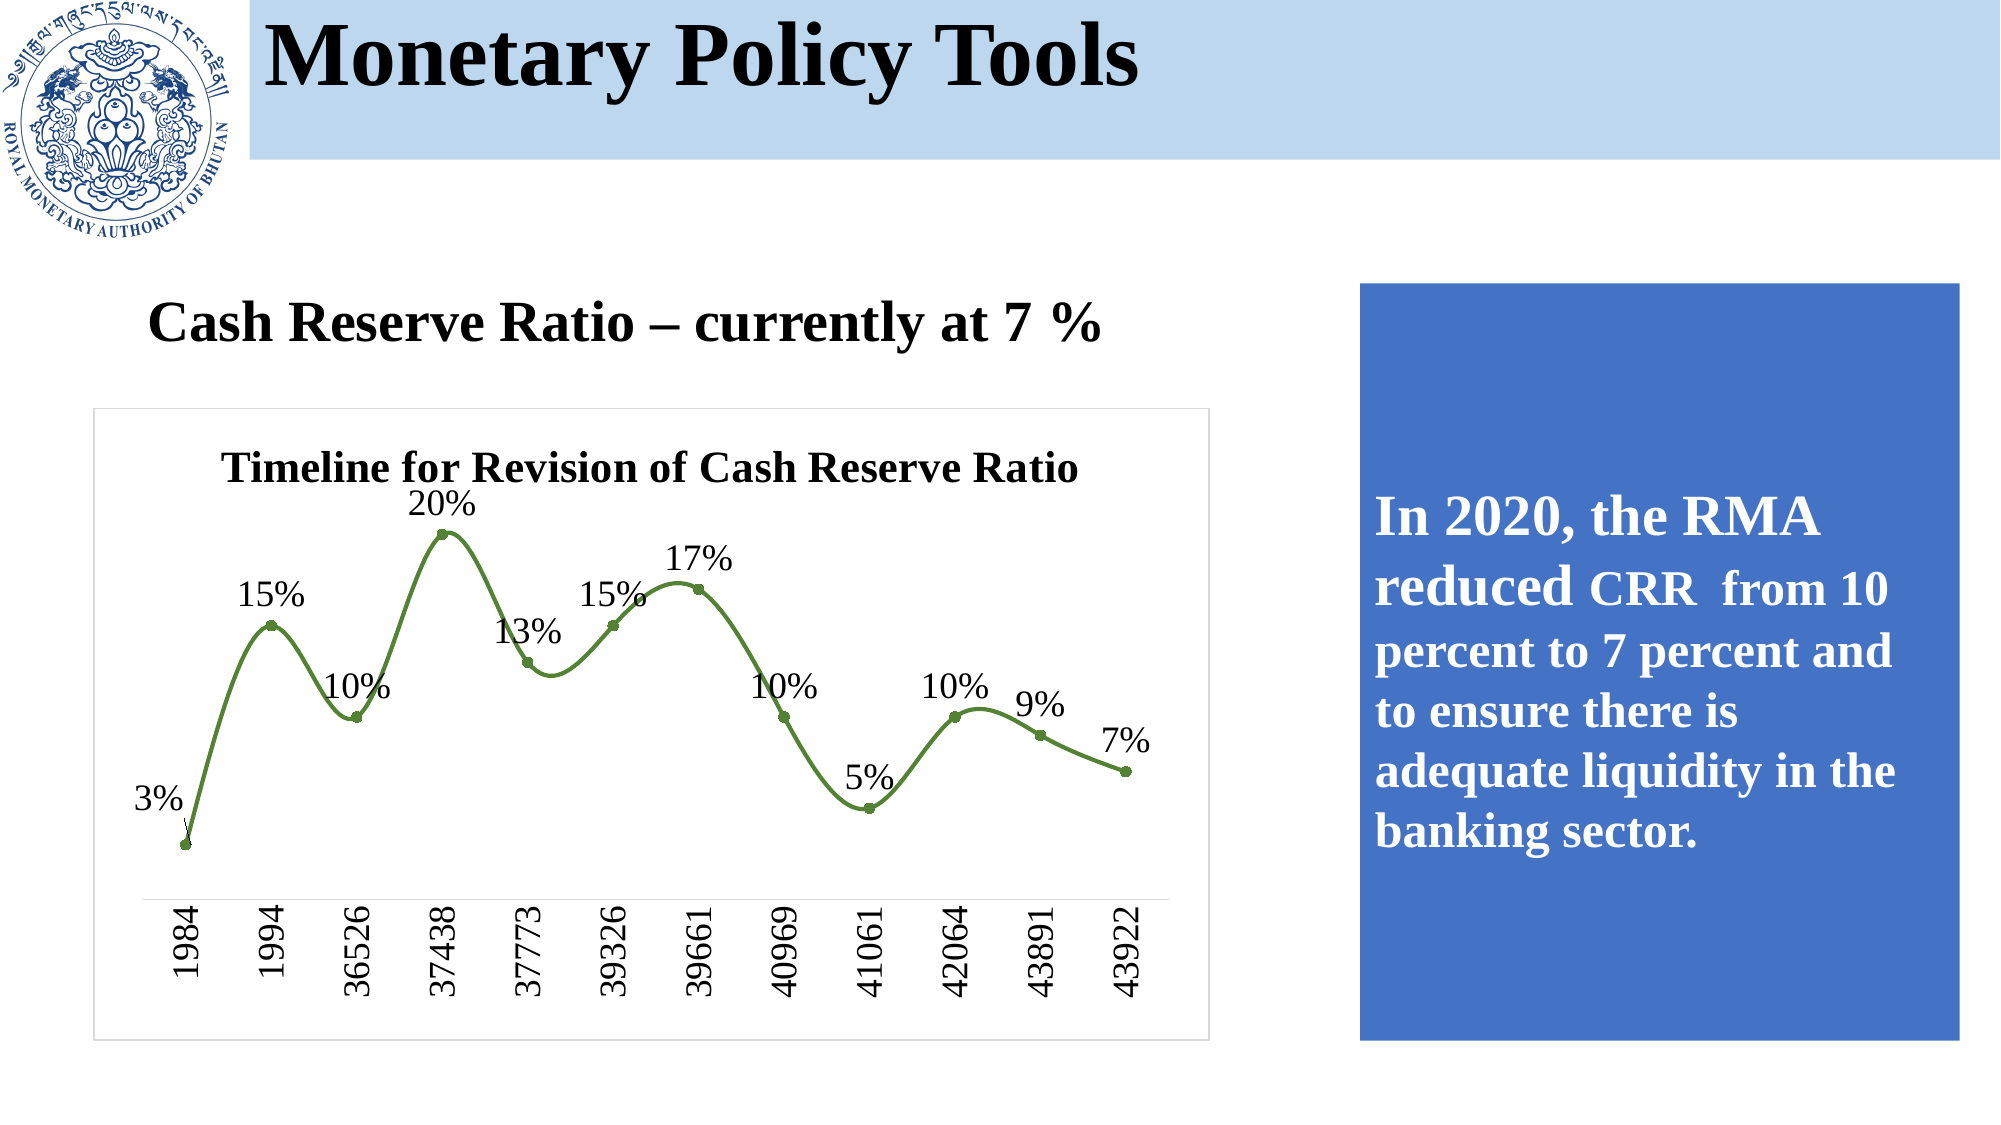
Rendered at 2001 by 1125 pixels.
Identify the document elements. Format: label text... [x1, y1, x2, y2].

text_box Monetary Policy Tools [249, 0, 2000, 160]
list Cash Reserve Ratio – currently at 7 % [132, 283, 1282, 423]
picture [0, 0, 232, 239]
chart [93, 407, 1210, 1041]
text_box In 2020, the RMA reduced CRR from 10 percent to 7 percent and to ensure there is adequate liquidity in the banking sector. [1359, 282, 1961, 1042]
